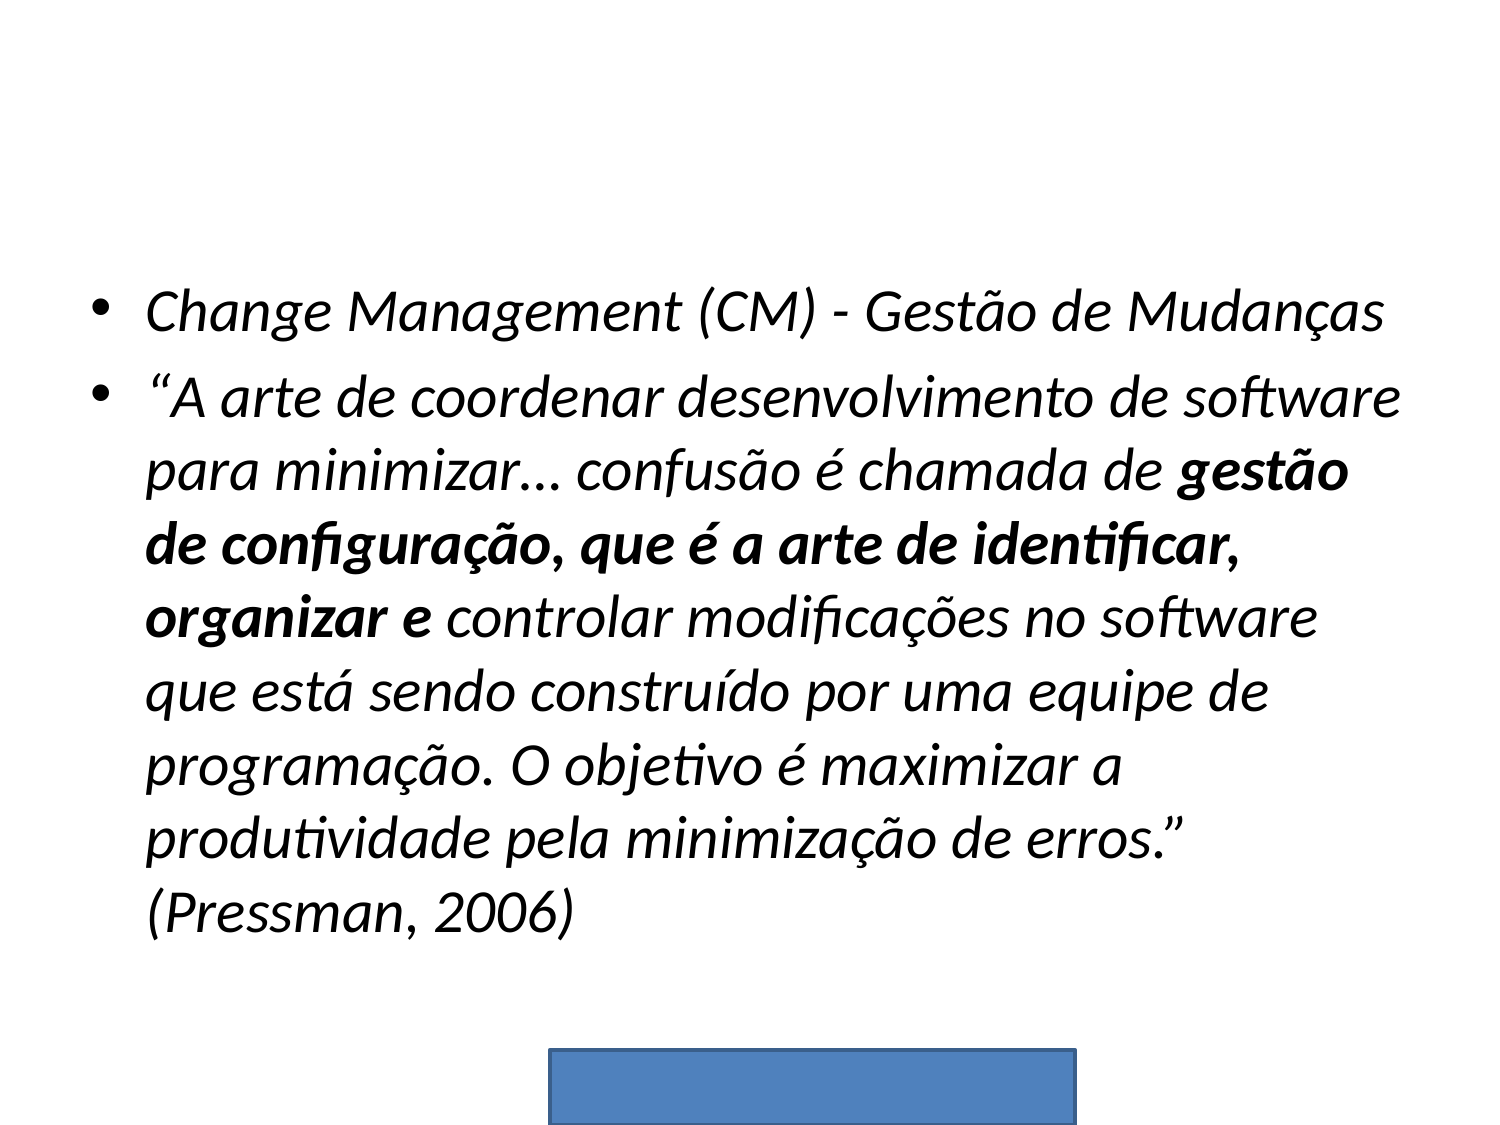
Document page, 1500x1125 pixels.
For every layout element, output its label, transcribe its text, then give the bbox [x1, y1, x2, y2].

text_box [548, 1048, 1077, 1125]
list Change Management (CM) - Gestão de Mudanças “A arte de coordenar desenvolvimento de software para minimizar… confusão é chamada de gestão de configuração, que é a arte de identificar, organizar e controlar modificações no software que está sendo construído por uma equipe de programação. O objetivo é maximizar a produtividade pela minimização de erros.” (Pressman, 2006) [75, 262, 1425, 1005]
